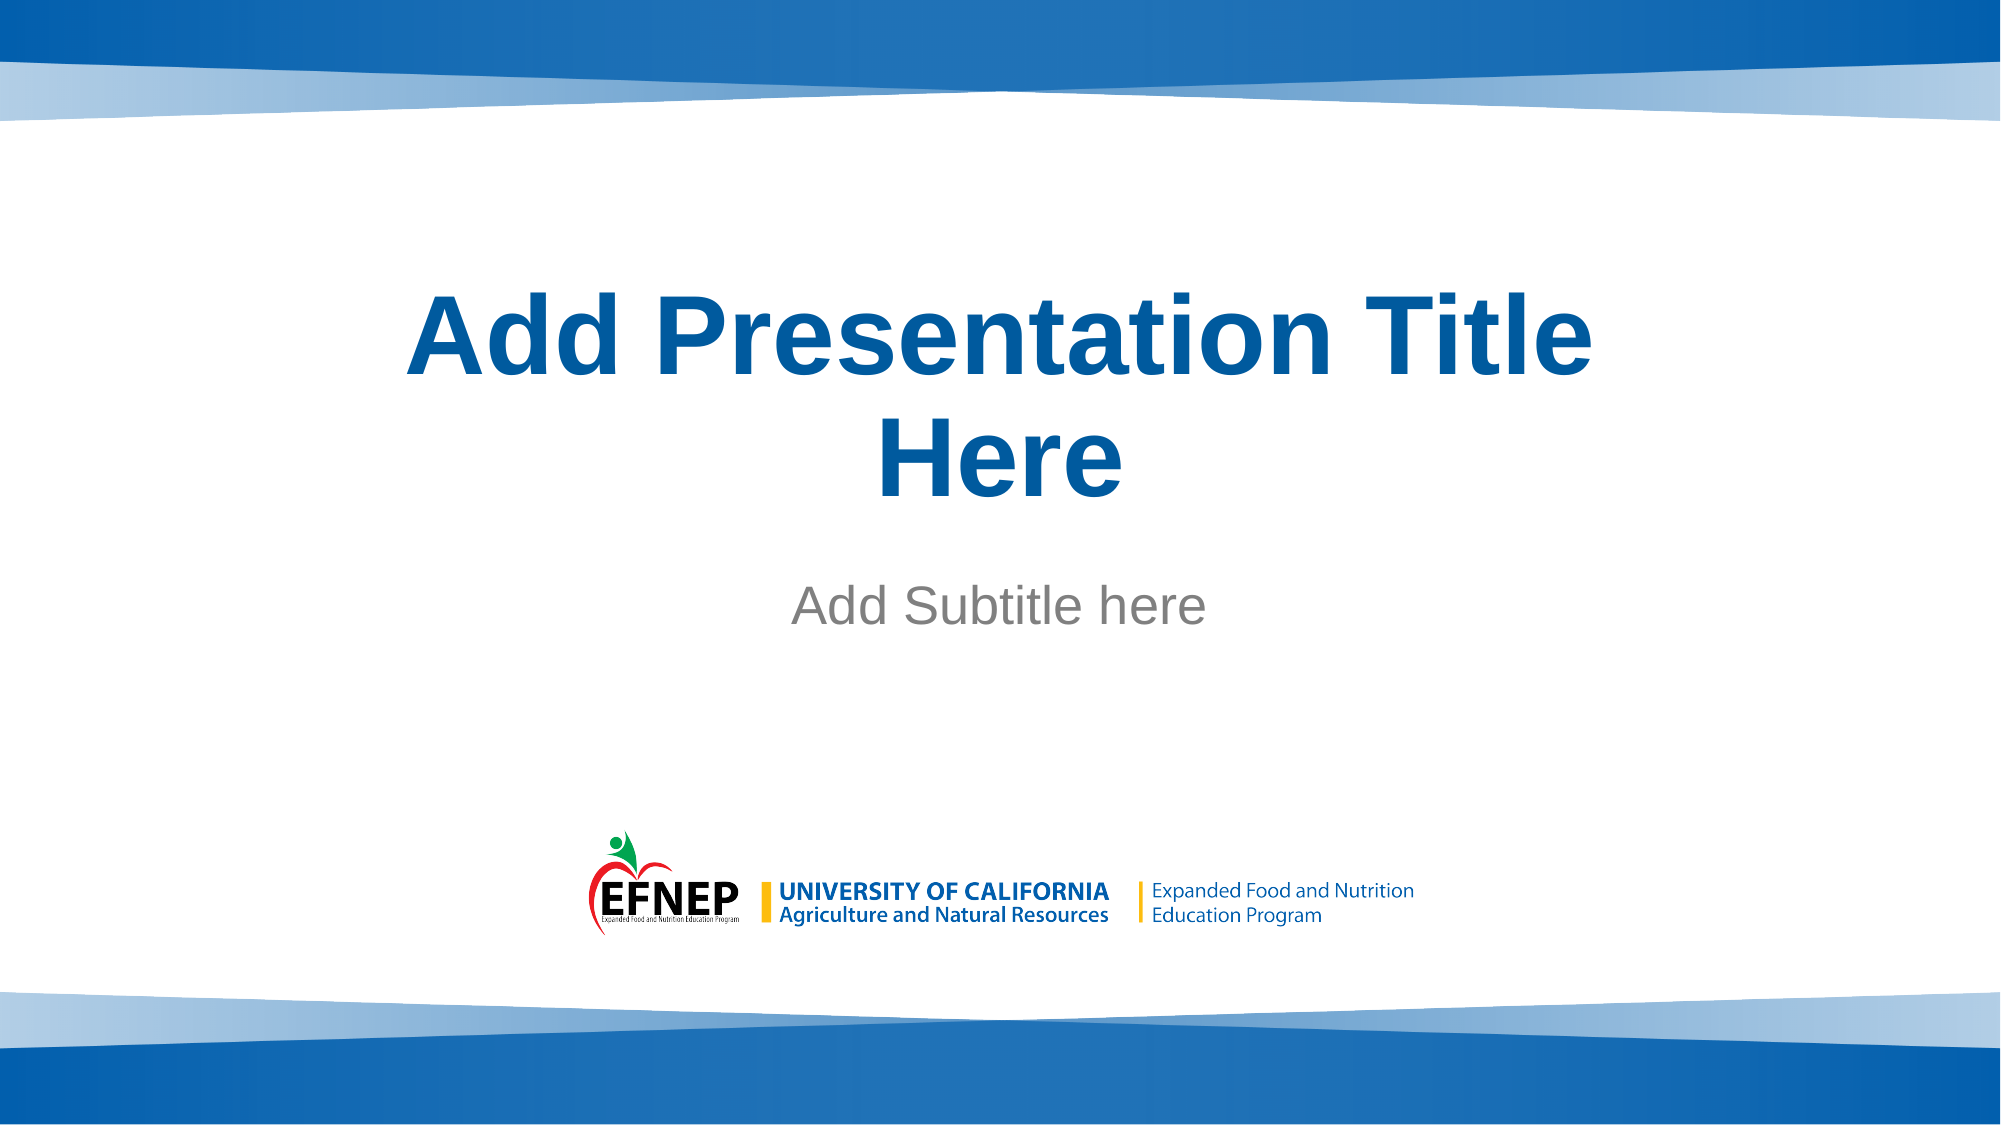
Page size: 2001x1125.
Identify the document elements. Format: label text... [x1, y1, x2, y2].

subtitle Add Subtitle here [249, 569, 1750, 842]
picture [0, 0, 2001, 143]
picture [587, 842, 1435, 937]
title Add Presentation Title Here [249, 136, 1750, 529]
picture [0, 971, 2001, 1125]
